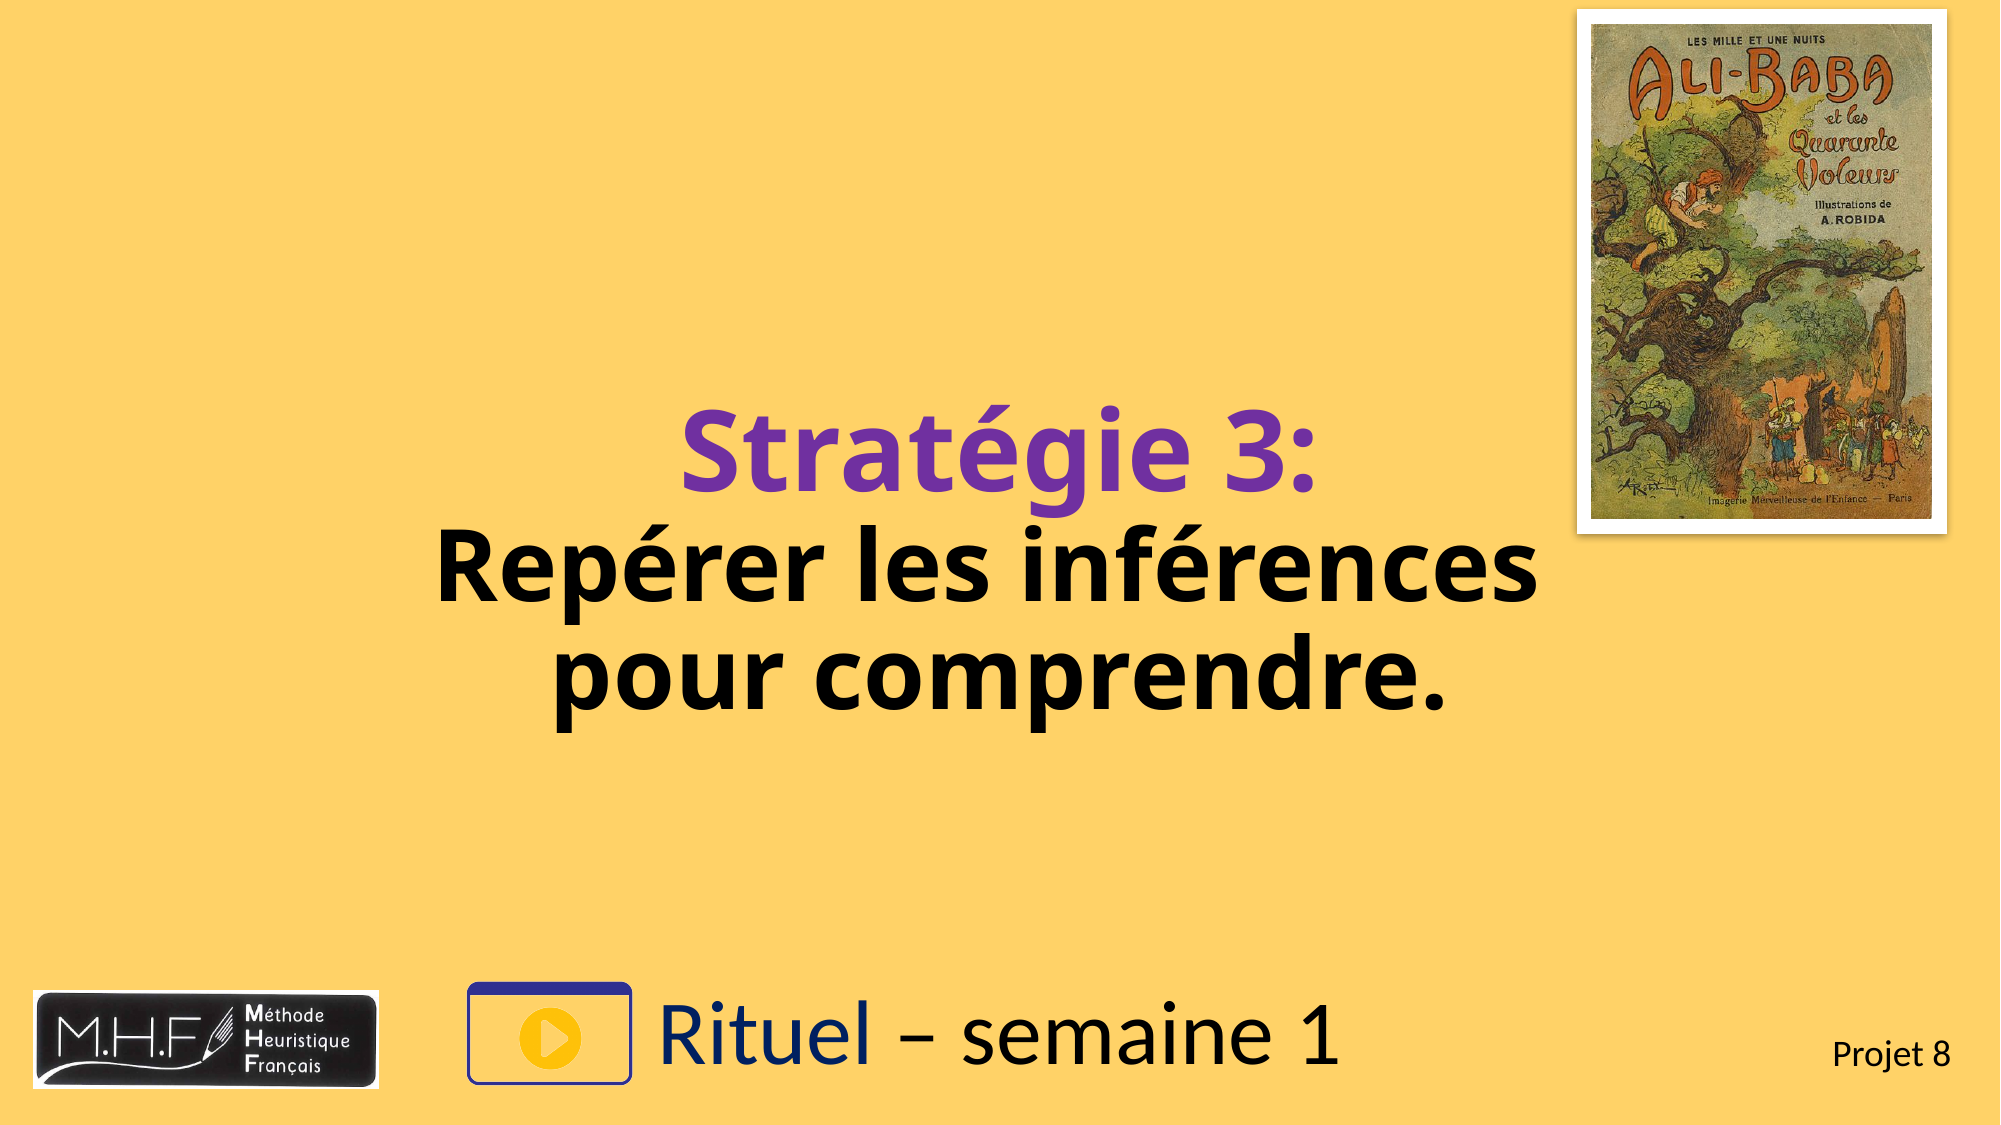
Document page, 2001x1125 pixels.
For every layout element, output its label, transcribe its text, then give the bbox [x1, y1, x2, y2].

subtitle Rituel – semaine 1 [249, 978, 1750, 1102]
text_box Projet 8 [1362, 1021, 1967, 1082]
picture [463, 977, 638, 1089]
picture [33, 990, 379, 1089]
title Stratégie 3: Repérer les inférences pour comprendre. [249, 325, 1750, 800]
picture [1591, 23, 1933, 520]
